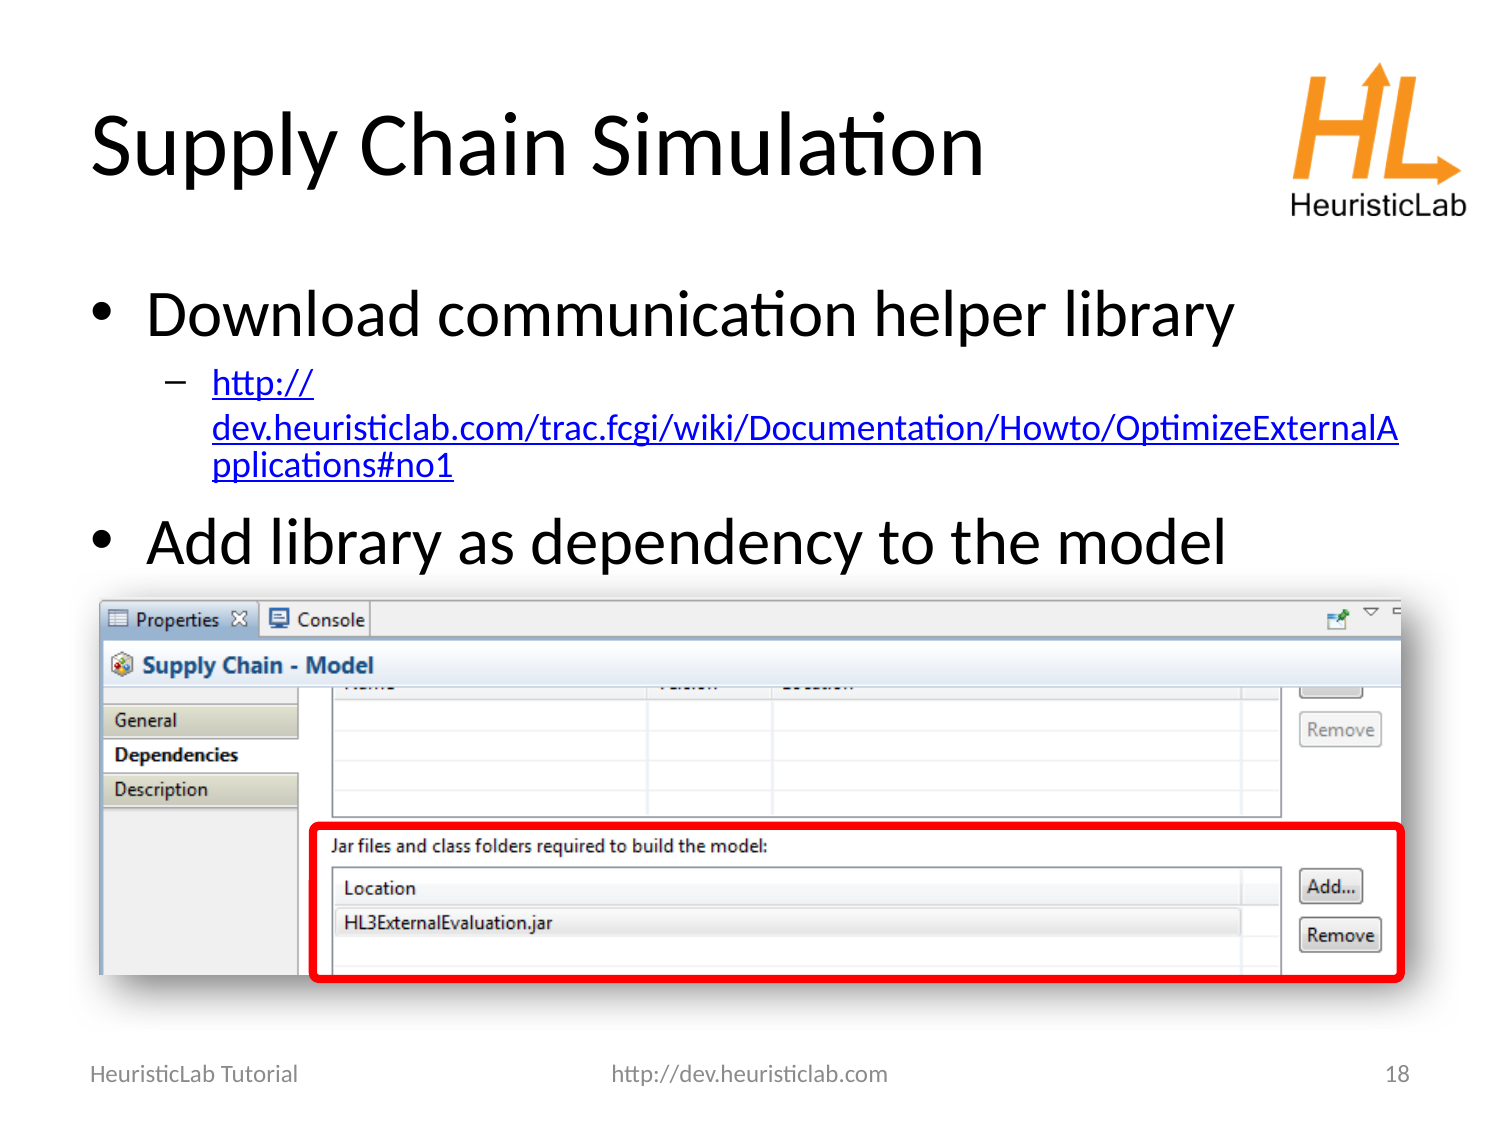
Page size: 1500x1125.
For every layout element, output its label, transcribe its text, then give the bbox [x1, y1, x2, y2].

list Download communication helper library http://dev.heuristiclab.com/trac.fcgi/wiki/Documentation/Howto/OptimizeExternalApplications#no1 Add library as dependency to the model [75, 262, 1425, 1005]
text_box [98, 597, 1401, 980]
footer http://dev.heuristiclab.com [512, 1042, 988, 1103]
picture [1281, 27, 1474, 244]
slide_number HeuristicLab Tutorial [75, 1042, 425, 1103]
slide_number 18 [1074, 1042, 1425, 1103]
title Supply Chain Simulation [75, 45, 1282, 233]
